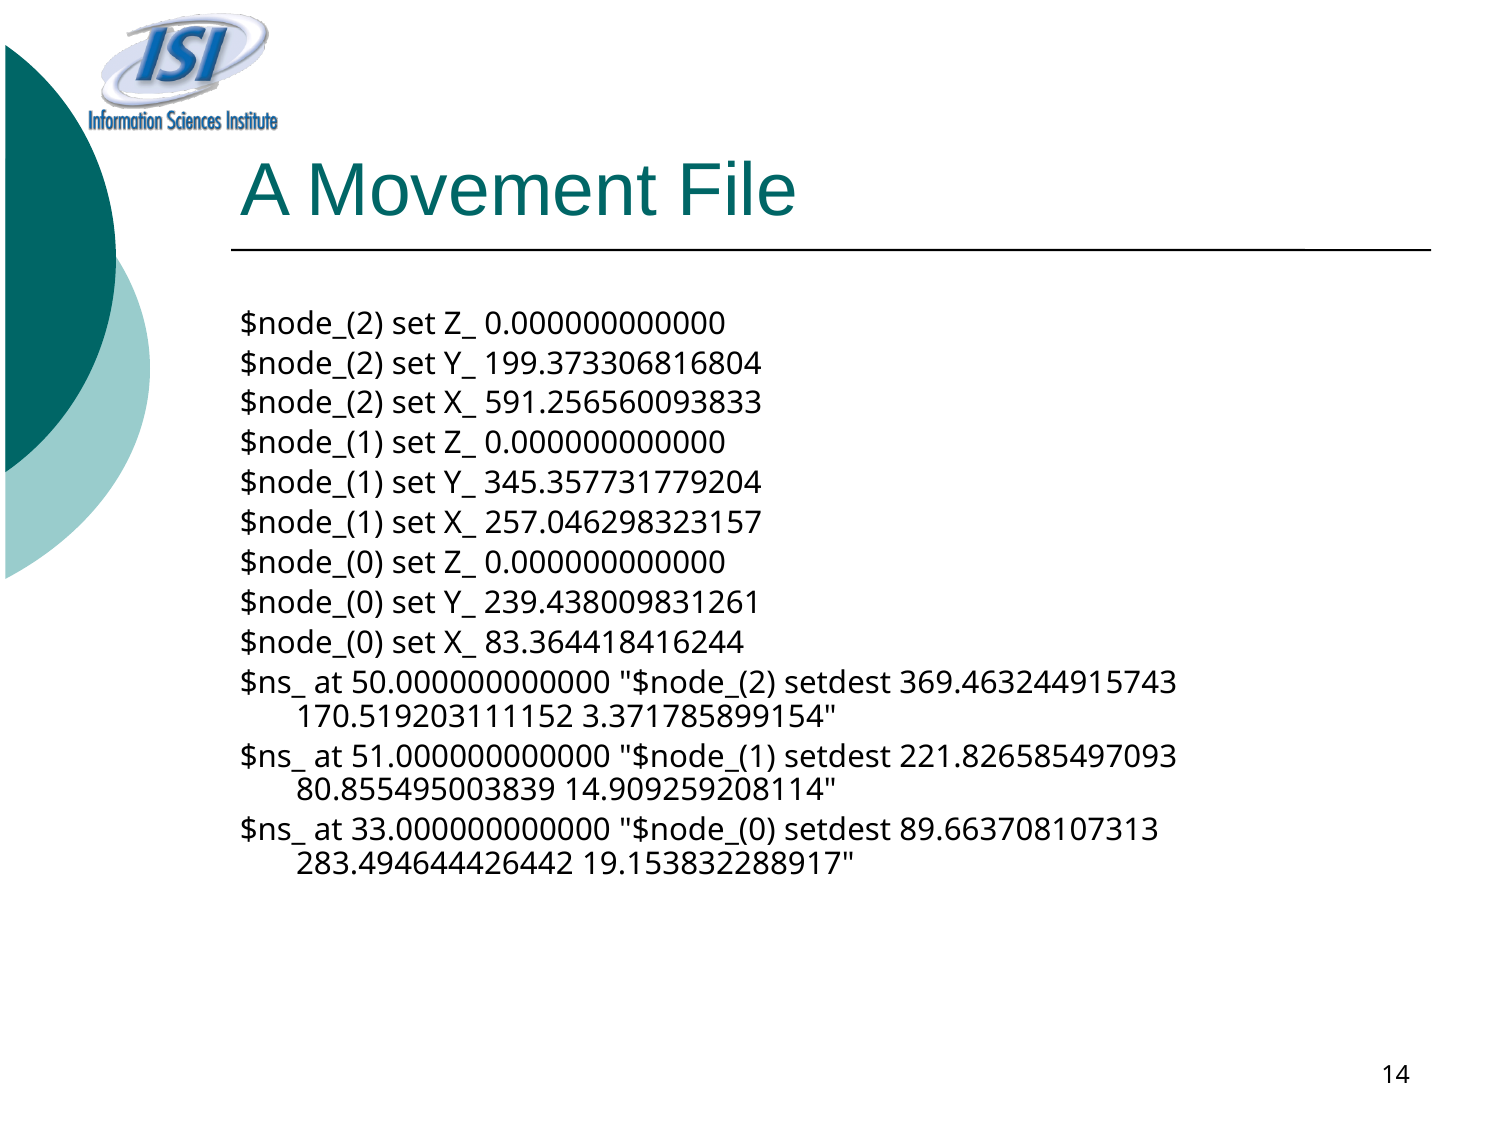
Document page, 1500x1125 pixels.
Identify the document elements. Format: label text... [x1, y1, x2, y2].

slide_number 14 [1074, 1024, 1426, 1101]
title A Movement File [224, 49, 1425, 238]
list $node_(2) set Z_ 0.000000000000 $node_(2) set Y_ 199.373306816804 $node_(2) set X_ 591.256560093833 $node_(1) set Z_ 0.000000000000 $node_(1) set Y_ 345.357731779204 $node_(1) set X_ 257.046298323157 $node_(0) set Z_ 0.000000000000 $node_(0) set Y_ 239.438009831261 $node_(0) set X_ 83.364418416244 $ns_ at 50.000000000000 "$node_(2) setdest 369.463244915743 170.519203111152 3.371785899154" $ns_ at 51.000000000000 "$node_(1) setdest 221.826585497093 80.855495003839 14.909259208114" $ns_ at 33.000000000000 "$node_(0) setdest 89.663708107313 283.494644426442 19.153832288917" [224, 299, 1425, 975]
picture [50, 0, 314, 135]
